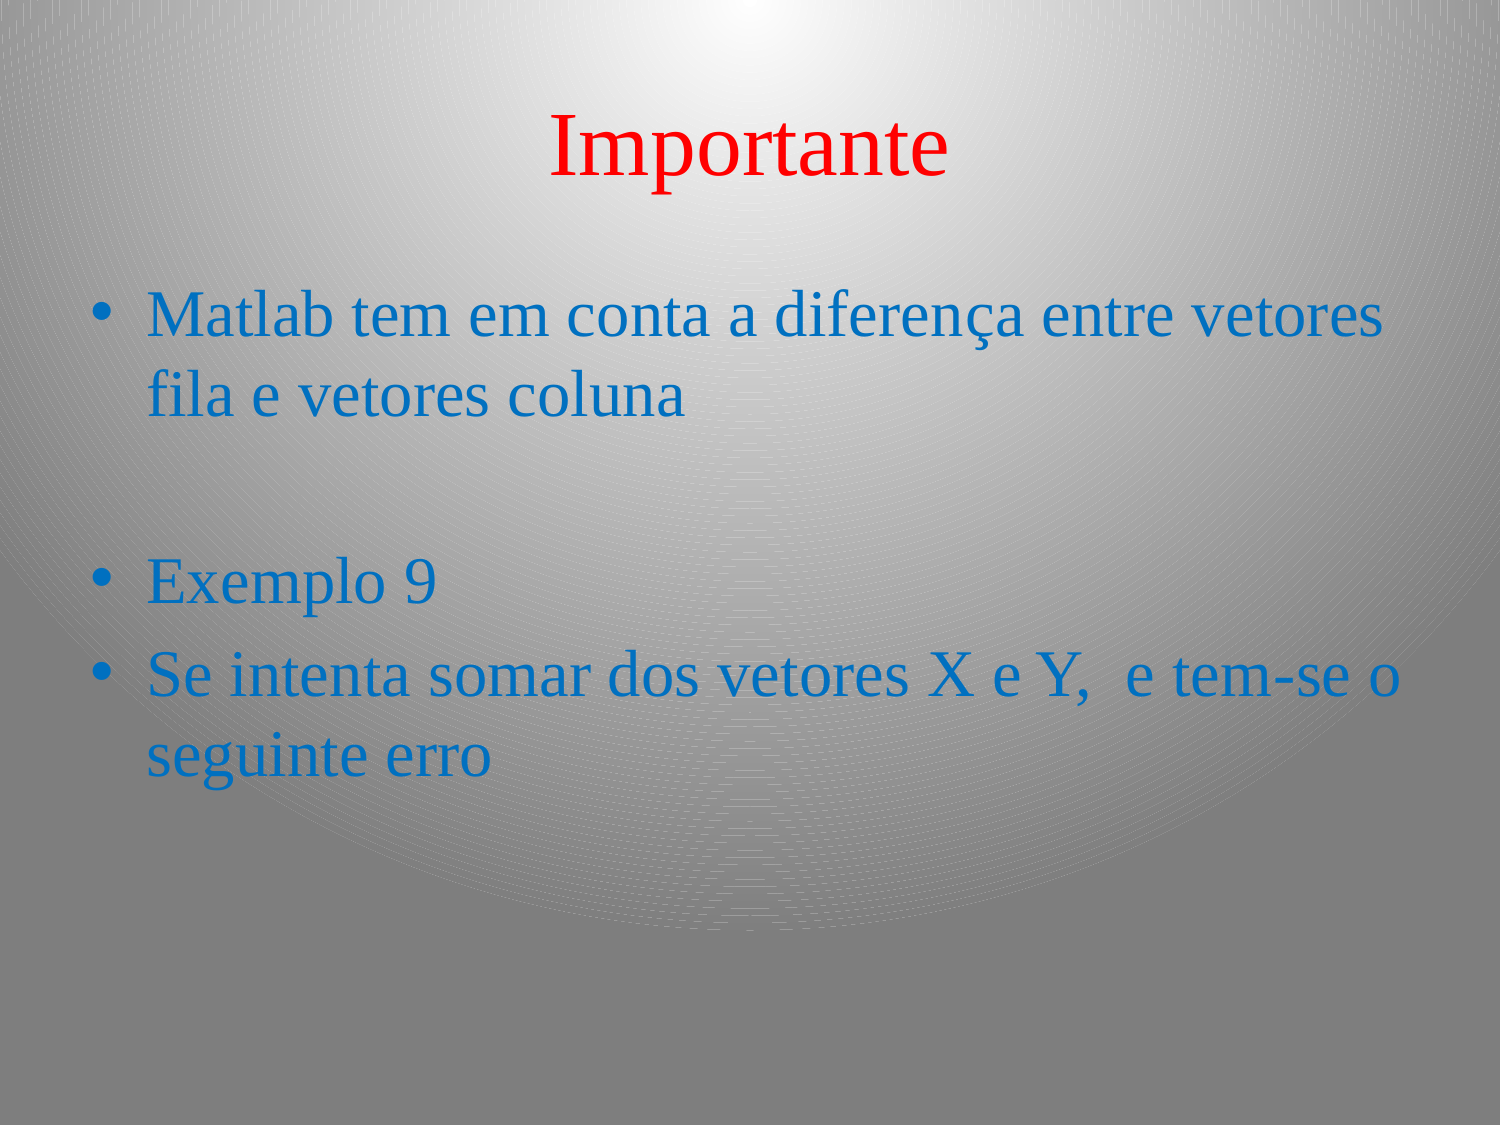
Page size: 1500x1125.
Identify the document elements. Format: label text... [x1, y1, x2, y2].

title Importante [75, 45, 1425, 233]
list Matlab tem em conta a diferença entre vetores fila e vetores coluna Exemplo 9 Se intenta somar dos vetores X e Y, e tem-se o seguinte erro [75, 262, 1425, 1005]
